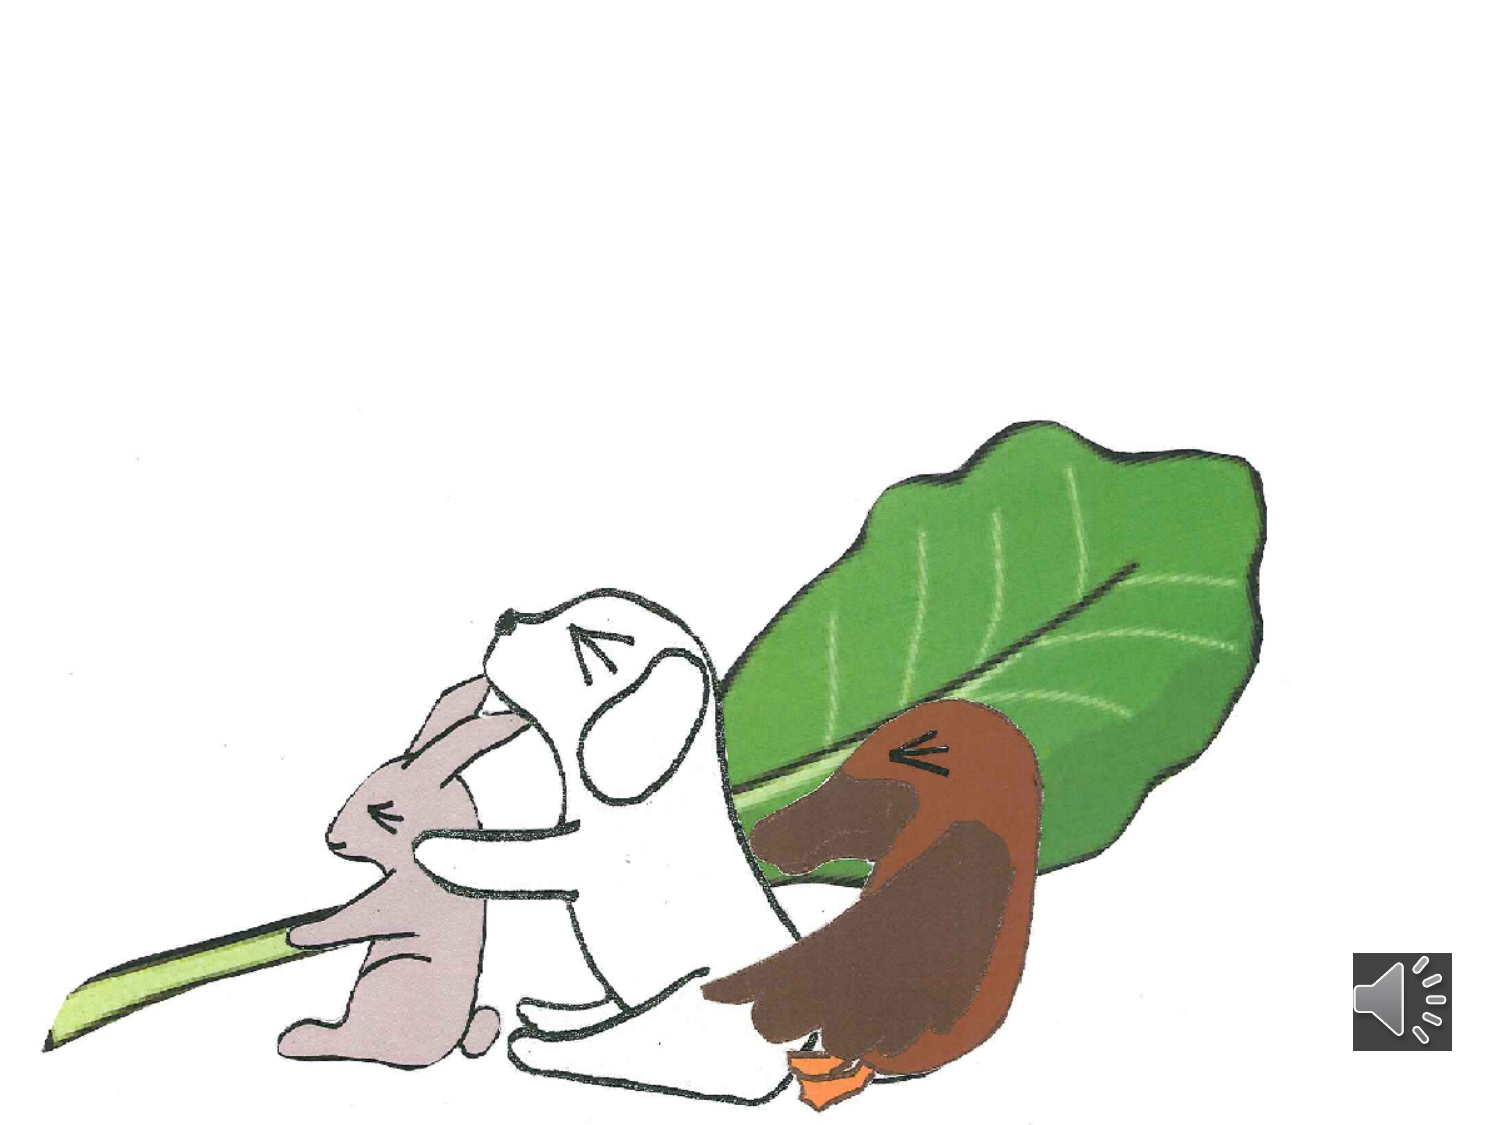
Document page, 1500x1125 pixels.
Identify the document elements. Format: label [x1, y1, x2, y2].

picture [0, 388, 1297, 1125]
picture [1352, 952, 1453, 1053]
